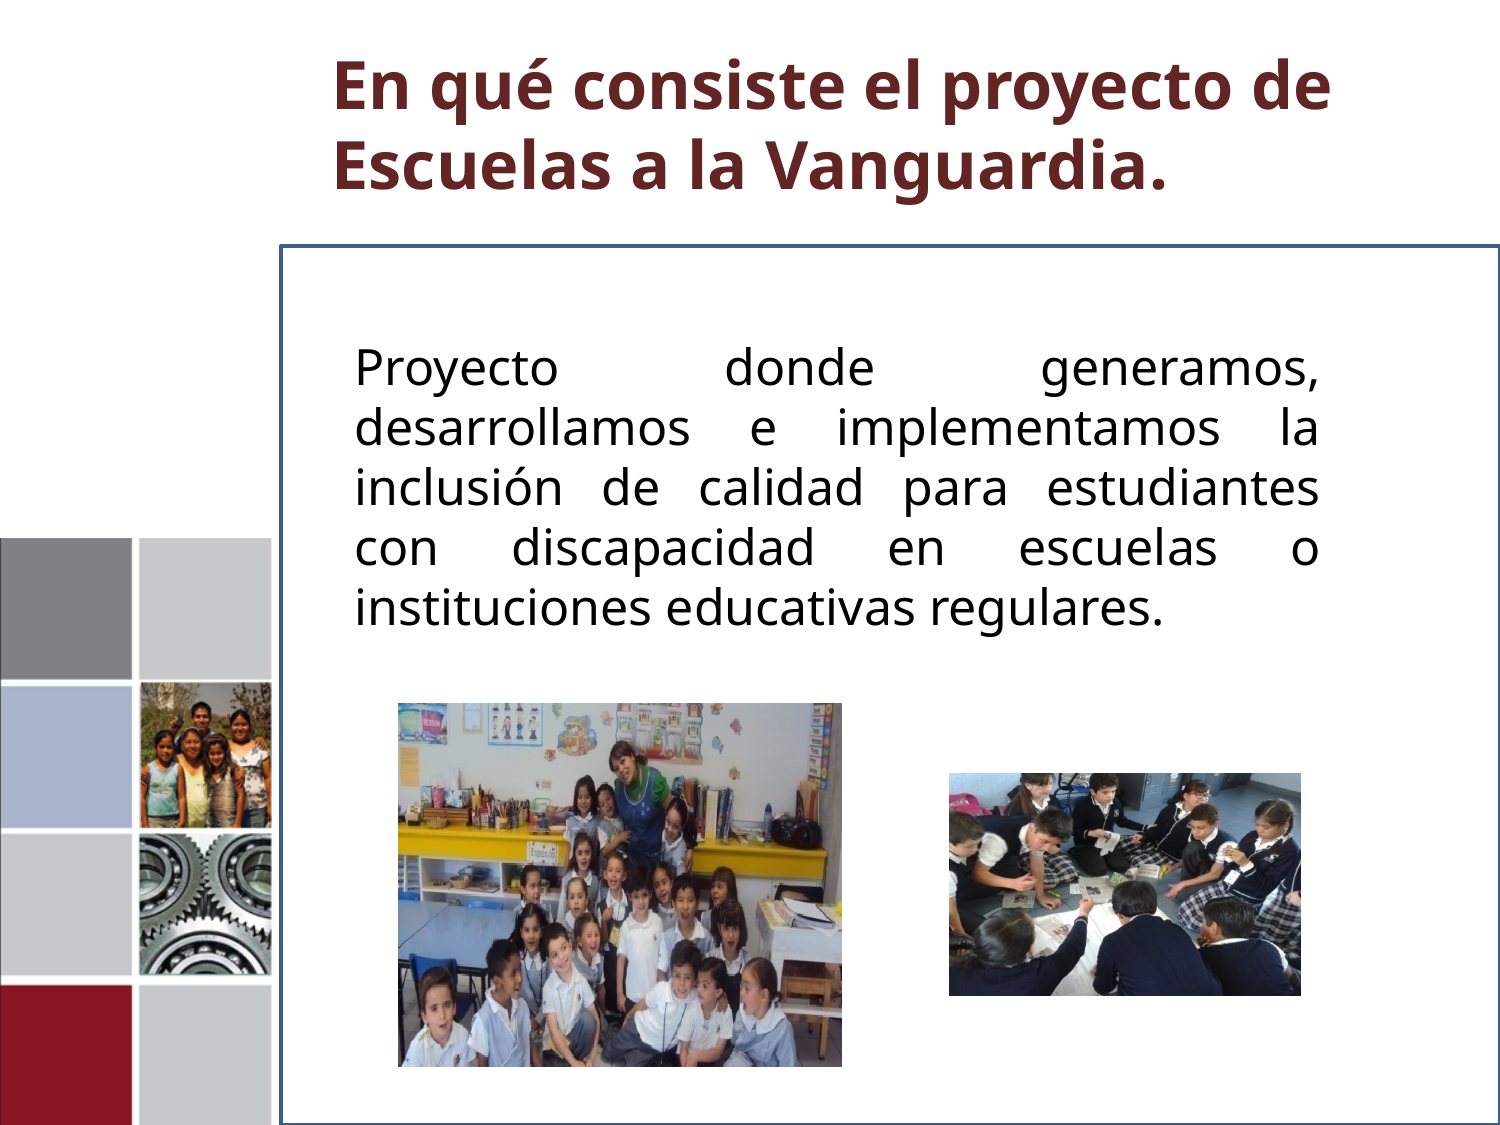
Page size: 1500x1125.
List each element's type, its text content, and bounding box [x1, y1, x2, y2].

picture [0, 538, 273, 1125]
picture [948, 773, 1301, 997]
text_box En qué consiste el proyecto de Escuelas a la Vanguardia. [316, 35, 1465, 210]
picture [398, 702, 842, 1067]
text_box Proyecto donde generamos, desarrollamos e implementamos la inclusión de calidad para estudiantes con discapacidad en escuelas o instituciones educativas regulares. [339, 328, 1336, 643]
